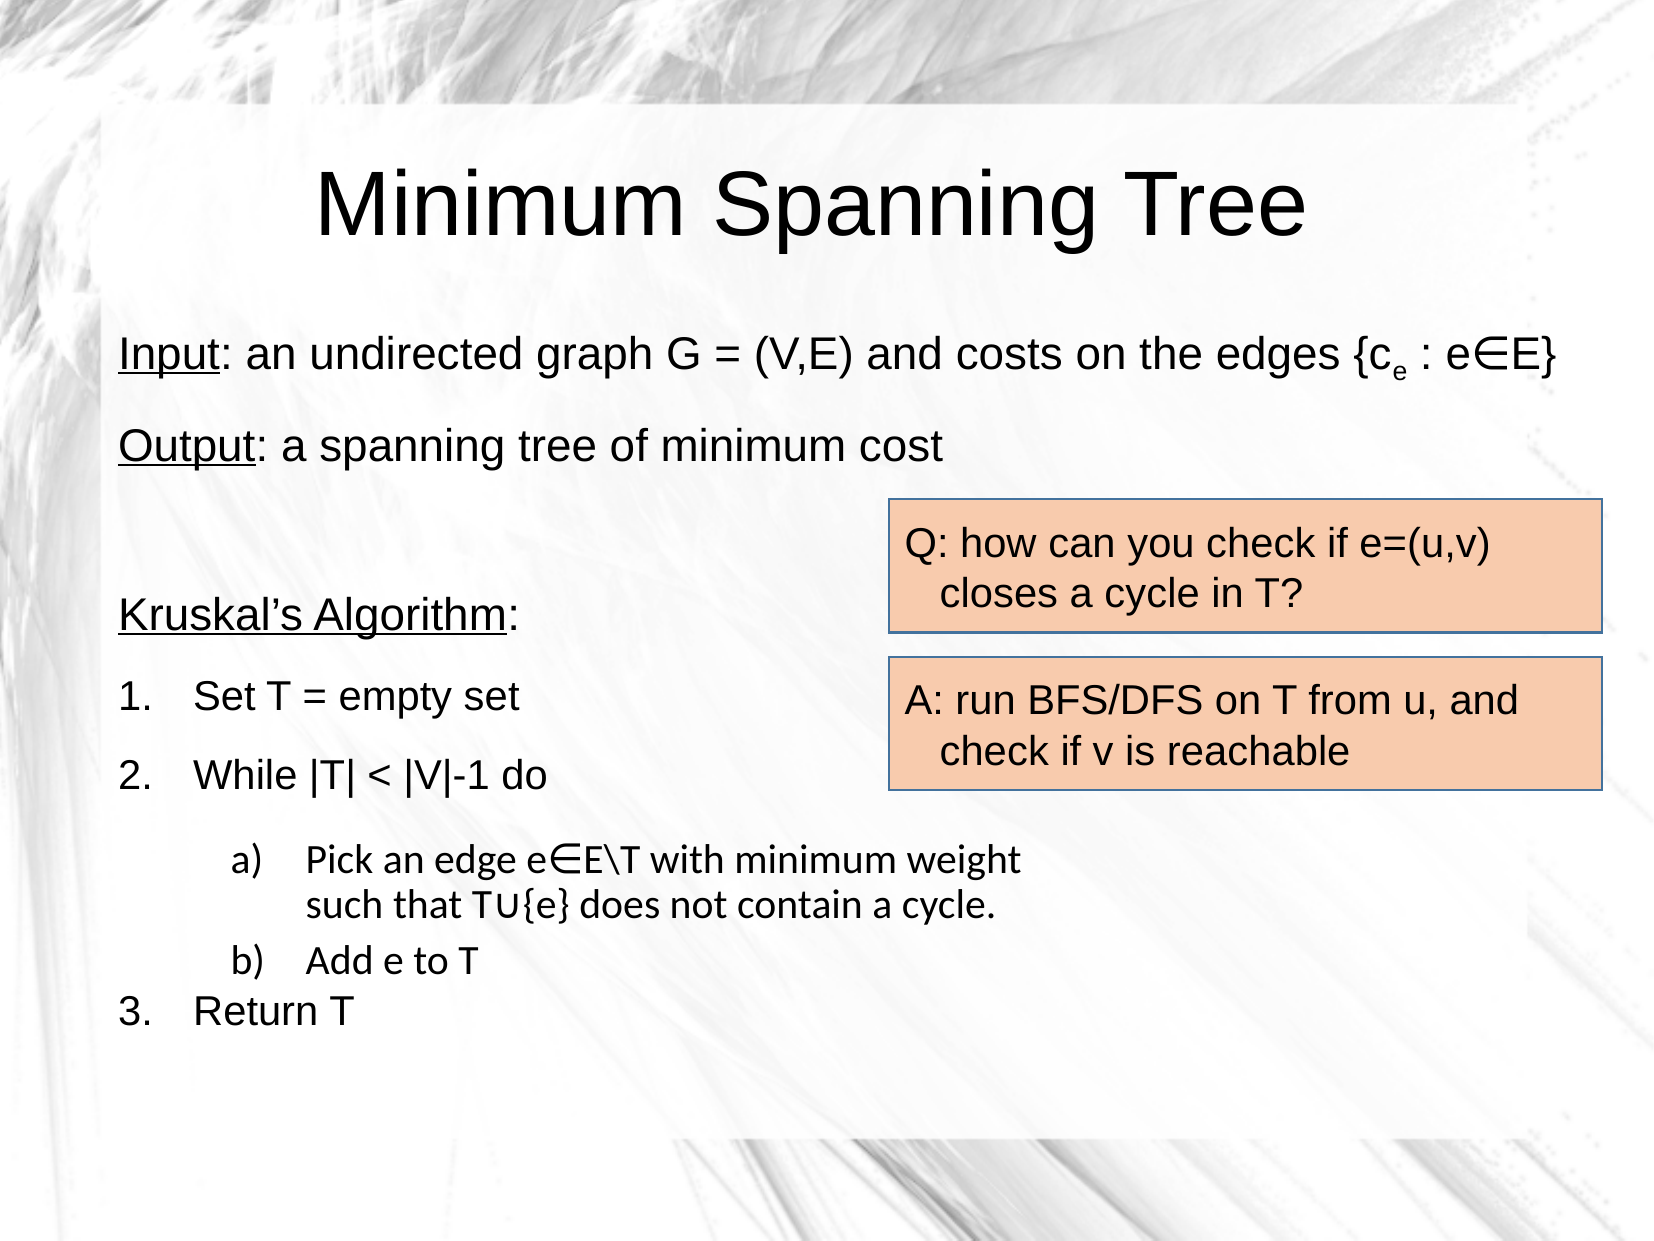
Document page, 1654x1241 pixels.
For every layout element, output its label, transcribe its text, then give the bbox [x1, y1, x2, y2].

list Input: an undirected graph G = (V,E) and costs on the edges {ce : e∈E} Output: a spanning tree of minimum cost Kruskal’s Algorithm: Set T = empty set While |T| < |V|-1 do Pick an edge e∈E\T with minimum weight such that T∪{e} does not contain a cycle. Add e to T Return T [118, 319, 1571, 1109]
text_box Q: how can you check if e=(u,v) closes a cycle in T? [889, 499, 1602, 633]
title Minimum Spanning Tree [118, 93, 1506, 299]
text_box A: run BFS/DFS on T from u, and check if v is reachable [889, 656, 1602, 790]
picture [0, 0, 1654, 1241]
